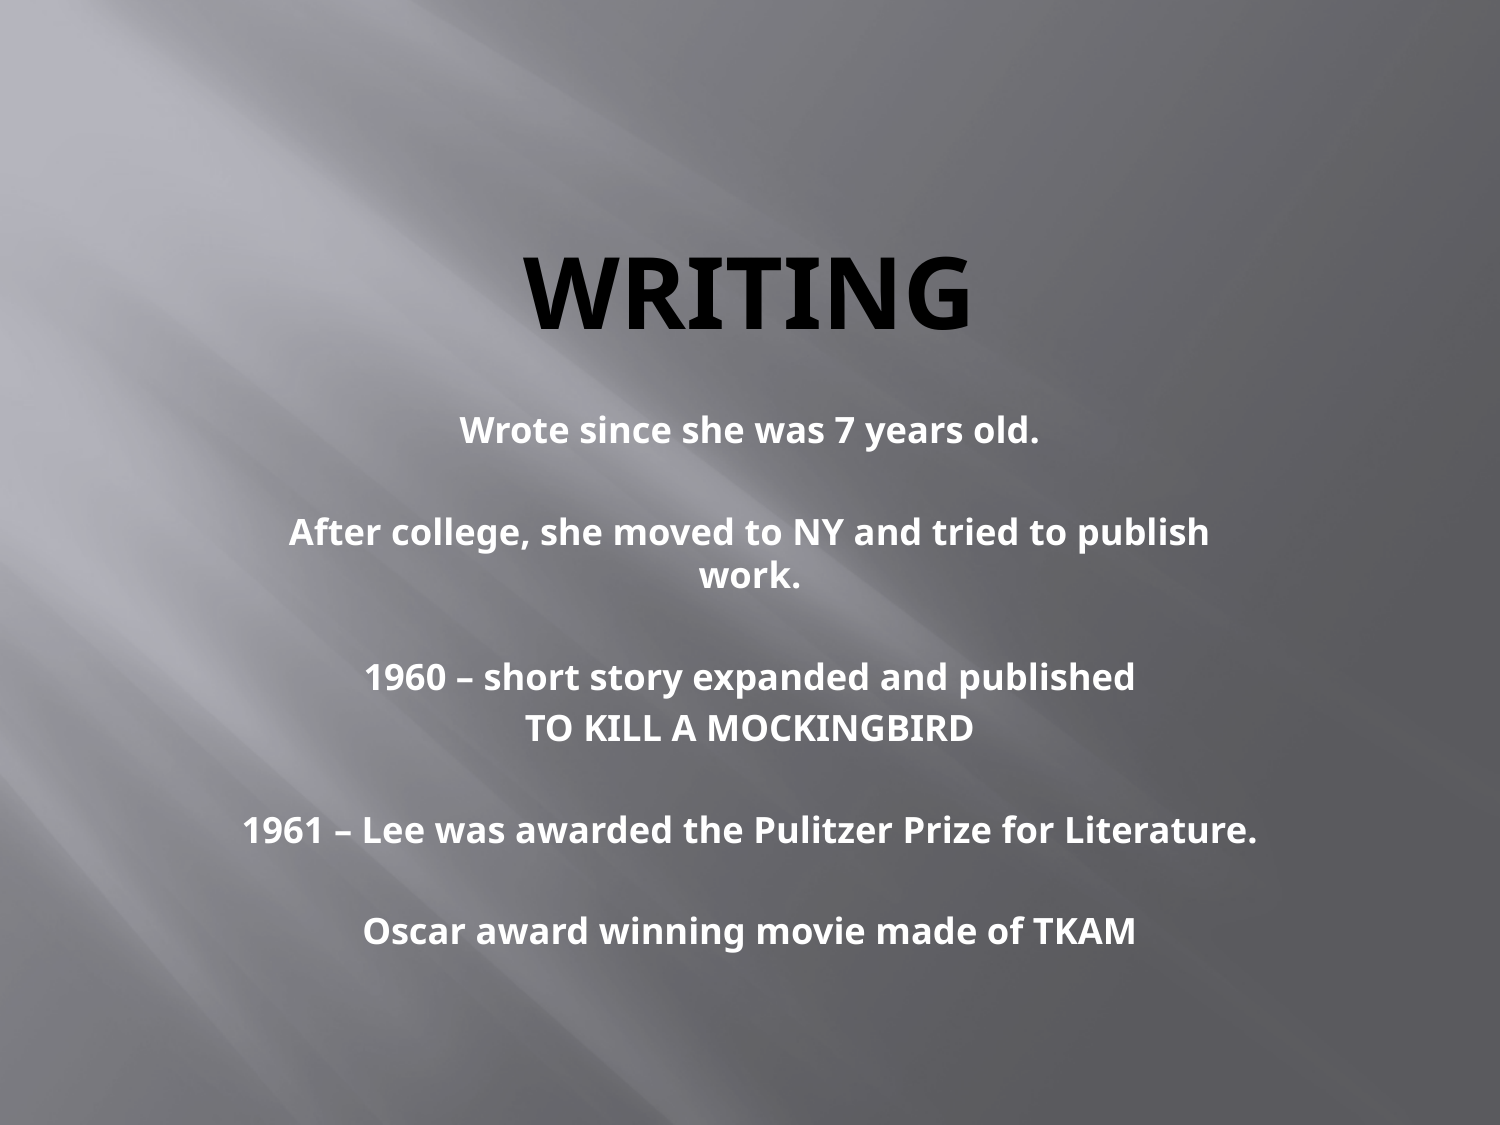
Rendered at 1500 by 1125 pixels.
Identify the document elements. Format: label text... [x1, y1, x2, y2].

title Writing [112, 125, 1388, 350]
subtitle Wrote since she was 7 years old. After college, she moved to NY and tried to publish work. 1960 – short story expanded and published TO KILL A MOCKINGBIRD 1961 – Lee was awarded the Pulitzer Prize for Literature. Oscar award winning movie made of TKAM [225, 399, 1275, 1000]
